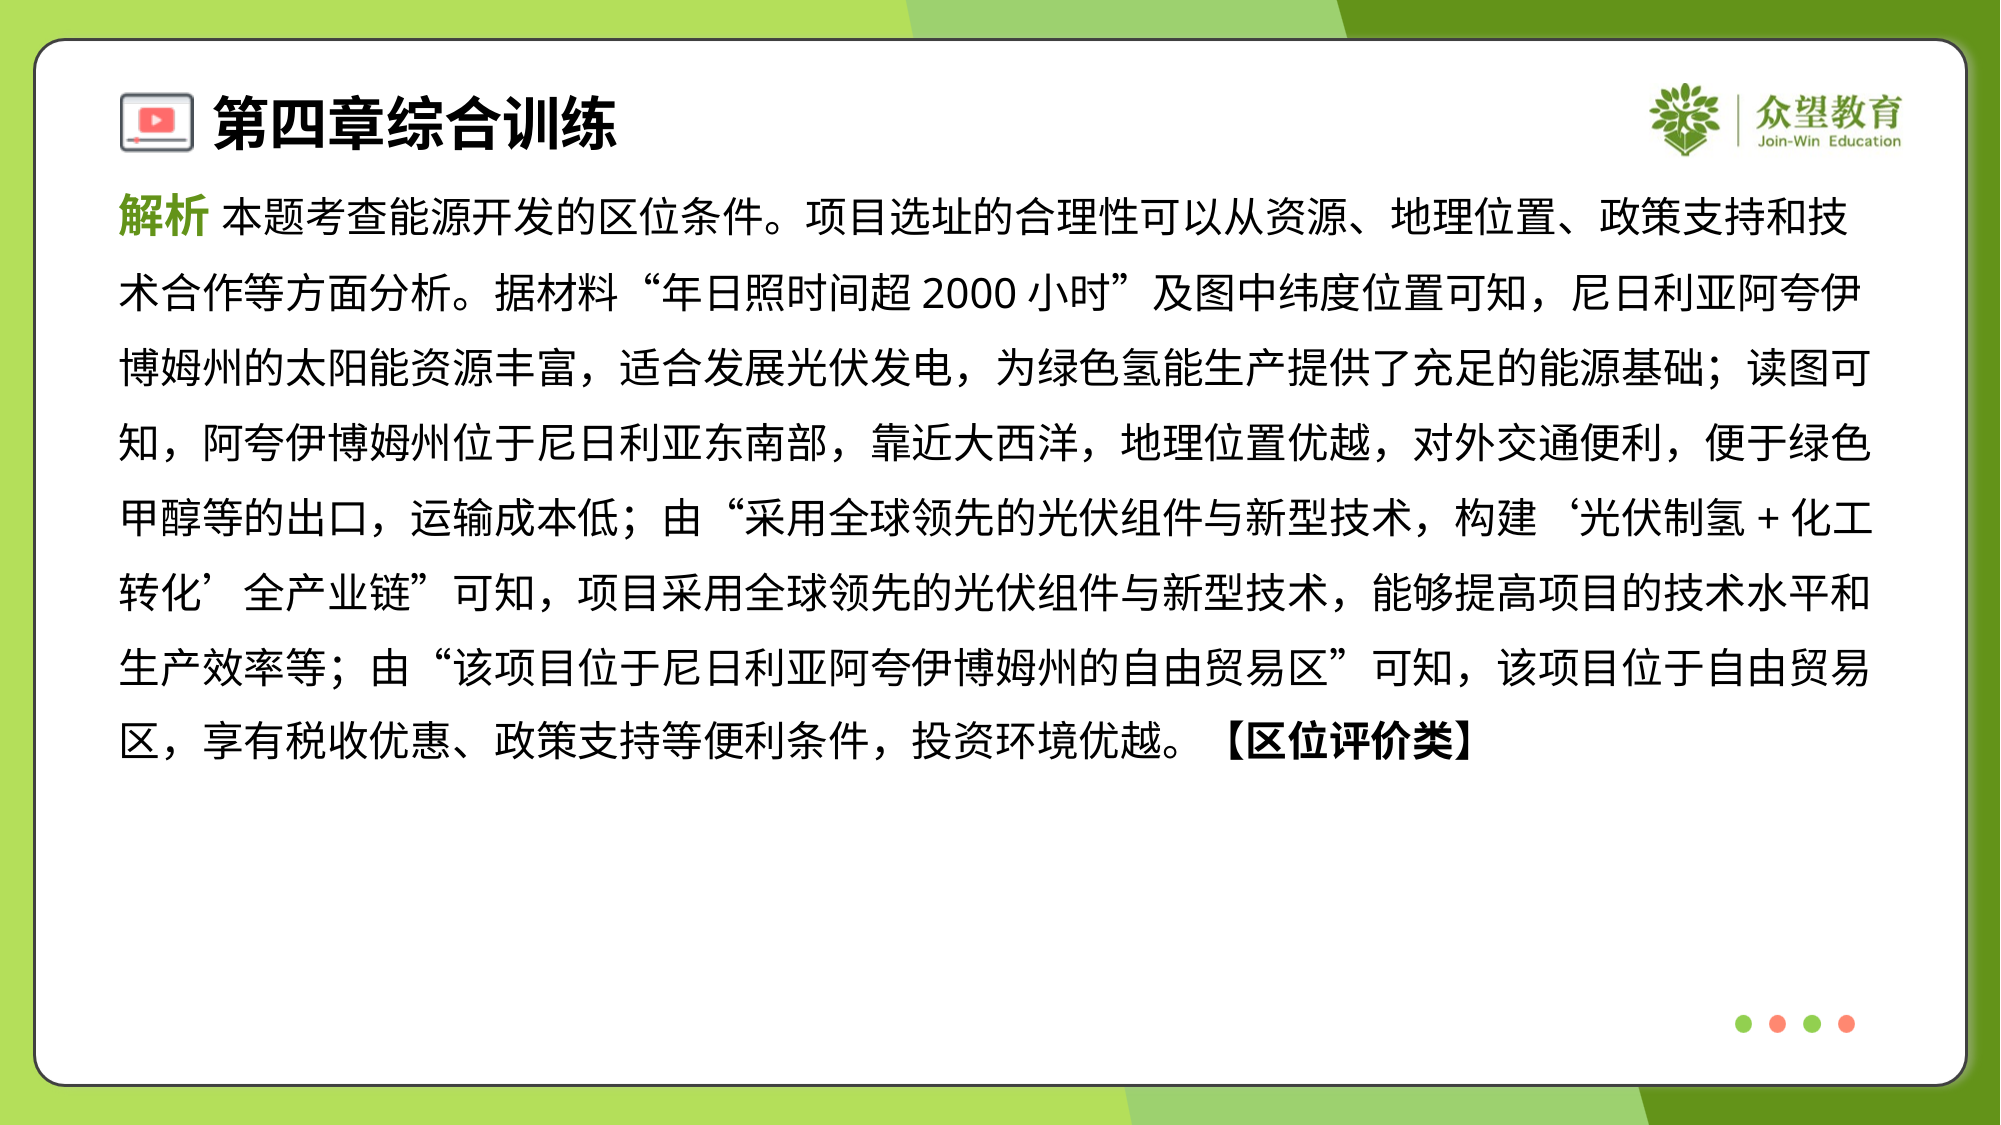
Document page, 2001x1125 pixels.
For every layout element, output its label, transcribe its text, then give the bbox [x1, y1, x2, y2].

text_box 解析 本题考查能源开发的区位条件。项目选址的合理性可以从资源、地理位置、政策支持和技 术合作等方面分析。据材料“年日照时间超2000小时”及图中纬度位置可知，尼日利亚阿夸伊 博姆州的太阳能资源丰富，适合发展光伏发电，为绿色氢能生产提供了充足的能源基础；读图可 知，阿夸伊博姆州位于尼日利亚东南部，靠近大西洋，地理位置优越，对外交通便利，便于绿色 甲醇等的出口，运输成本低；由“采用全球领先的光伏组件与新型技术，构建‘光伏制氢+化工 转化’全产业链”可知，项目采用全球领先的光伏组件与新型技术，能够提高项目的技术水平和 生产效率等；由“该项目位于尼日利亚阿夸伊博姆州的自由贸易区”可知，该项目位于自由贸易 区，享有税收优惠、政策支持等便利条件，投资环境优越。【区位评价类】 [118, 164, 1883, 758]
picture [0, 0, 2000, 1125]
